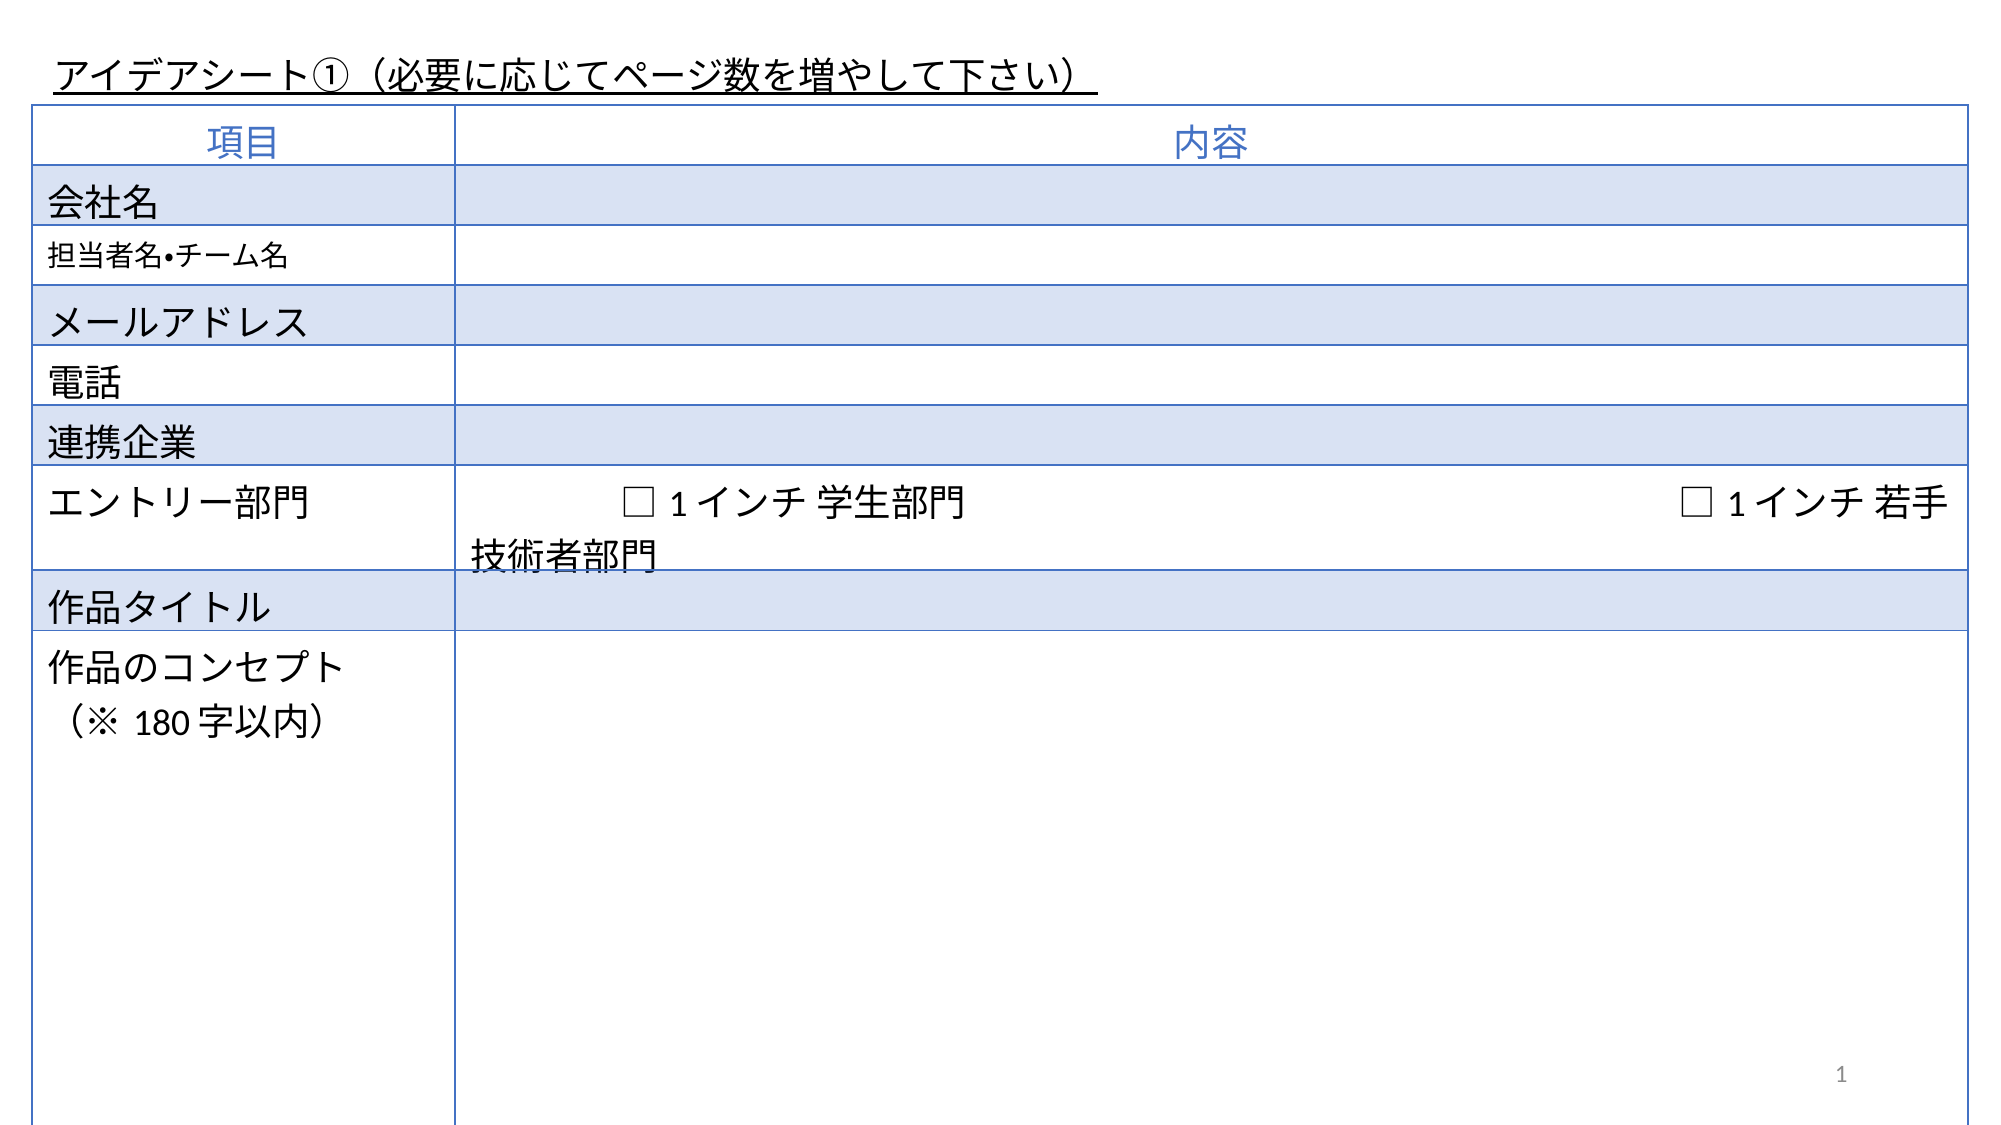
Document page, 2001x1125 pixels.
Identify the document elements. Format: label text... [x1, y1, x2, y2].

table_cell エントリー部門 [33, 466, 454, 569]
table_cell 担当者名・チーム名 [33, 226, 454, 284]
table_cell 電話 [33, 346, 454, 404]
table_cell [456, 346, 1967, 404]
table_cell [456, 226, 1967, 284]
table_cell メールアドレス [33, 286, 454, 344]
table_cell □1インチ 学生部門 □1インチ 若手技術者部門 [456, 466, 1967, 569]
table_header 内容 [456, 106, 1967, 164]
table_cell 作品タイトル [33, 571, 454, 630]
table_cell [456, 406, 1967, 464]
table_cell 連携企業 [33, 406, 454, 464]
text_box アイデアシート①（必要に応じてページ数を増やして下さい） [38, 44, 1114, 104]
table_cell [456, 166, 1967, 224]
table_header 項目 [33, 106, 454, 164]
table_cell 会社名 [33, 166, 454, 224]
table_cell [456, 571, 1967, 630]
table_cell 作品のコンセプト （※180字以内） [33, 631, 454, 1125]
table_cell [456, 286, 1967, 344]
table_cell [456, 631, 1967, 1125]
